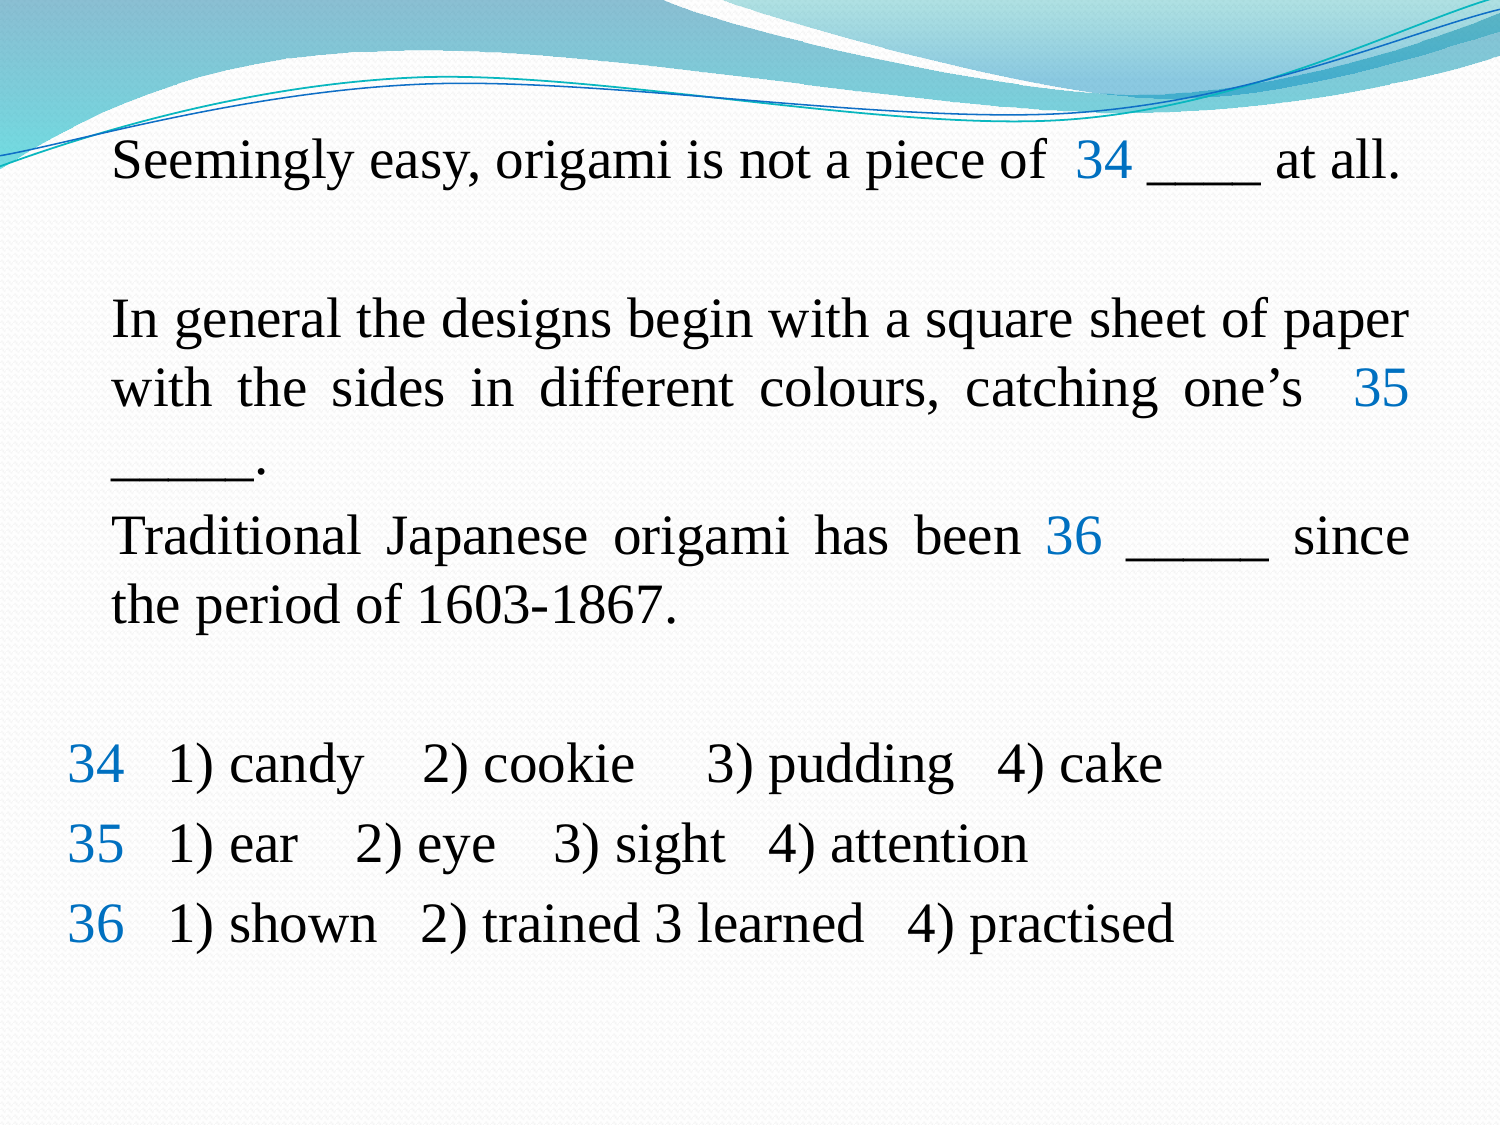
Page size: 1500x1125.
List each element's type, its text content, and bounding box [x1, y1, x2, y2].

list Seemingly easy, origami is not a piece of 34 ____ at all. In general the designs begin with a square sheet of paper with the sides in different colours, catching one’s 35 _____. Traditional Japanese origami has been 36 _____ since the period of 1603-1867. 34 1) candy 2) cookie 3) pudding 4) cake 35 1) ear 2) eye 3) sight 4) attention 36 1) shown 2) trained 3 learned 4) practised [53, 113, 1425, 1038]
